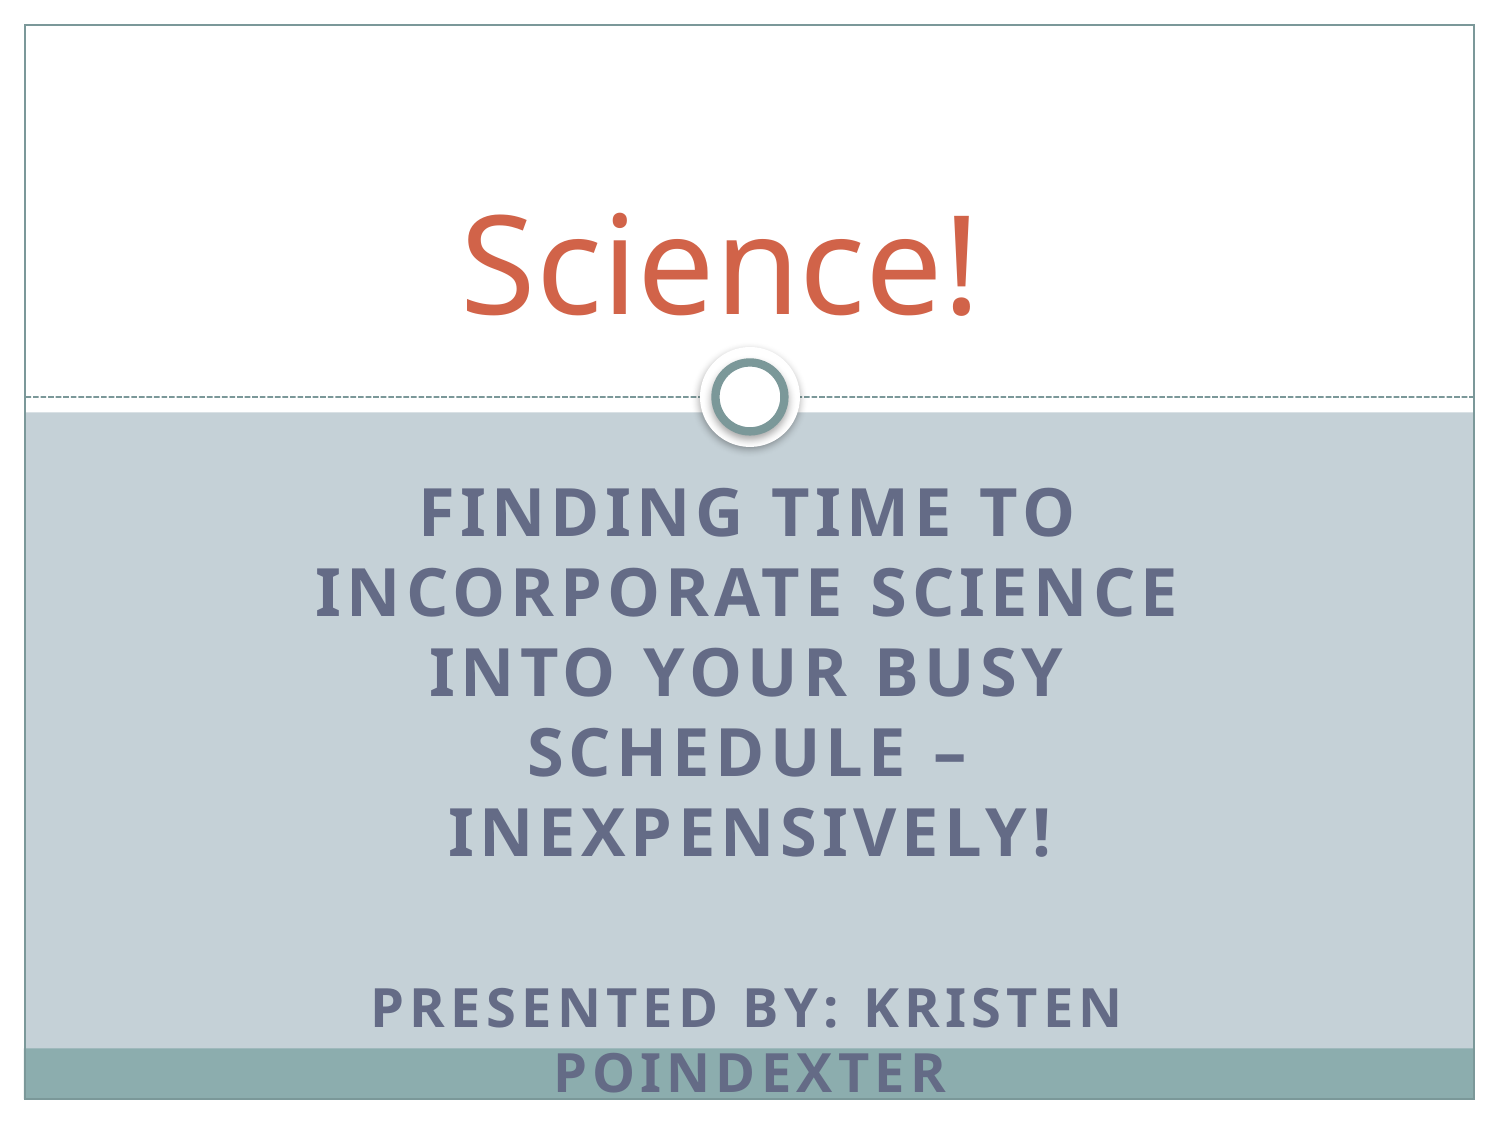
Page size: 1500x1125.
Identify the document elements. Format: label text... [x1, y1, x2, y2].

title Science! [112, 62, 1388, 350]
subtitle Finding time to incorporate science into your busy schedule – inexpensively! Presented by: Kristen Poindexter Kindergarten Teacher [225, 462, 1275, 1087]
